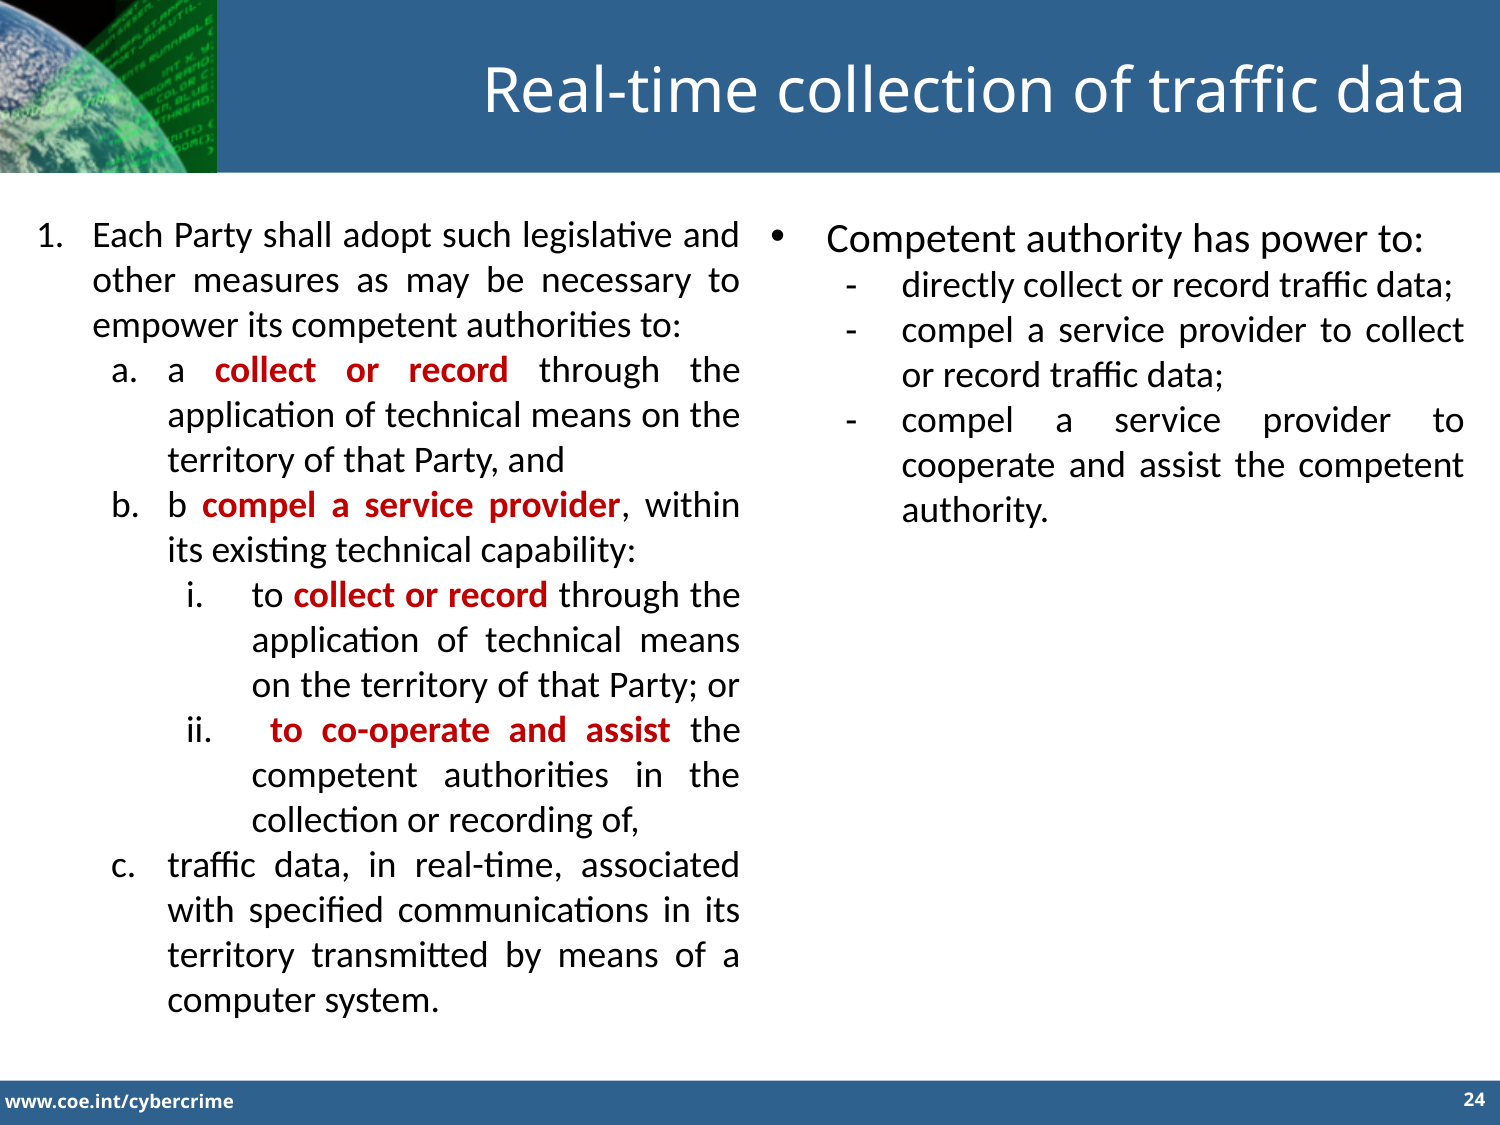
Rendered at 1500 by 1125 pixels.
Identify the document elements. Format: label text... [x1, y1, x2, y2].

picture [0, 0, 217, 173]
text_box Real-time collection of traffic data [230, 42, 1483, 133]
text_box Each Party shall adopt such legislative and other measures as may be necessary to empower its competent authorities to: a collect or record through the application of technical means on the territory of that Party, and b compel a service provider, within its existing technical capability: to collect or record through the application of technical means on the territory of that Party; or to co-operate and assist the competent authorities in the collection or recording of, traffic data, in real-time, associated with specified communications in its territory transmitted by means of a computer system. [21, 202, 756, 1028]
text_box Competent authority has power to: directly collect or record traffic data; compel a service provider to collect or record traffic data; compel a service provider to cooperate and assist the competent authority. [755, 203, 1480, 538]
